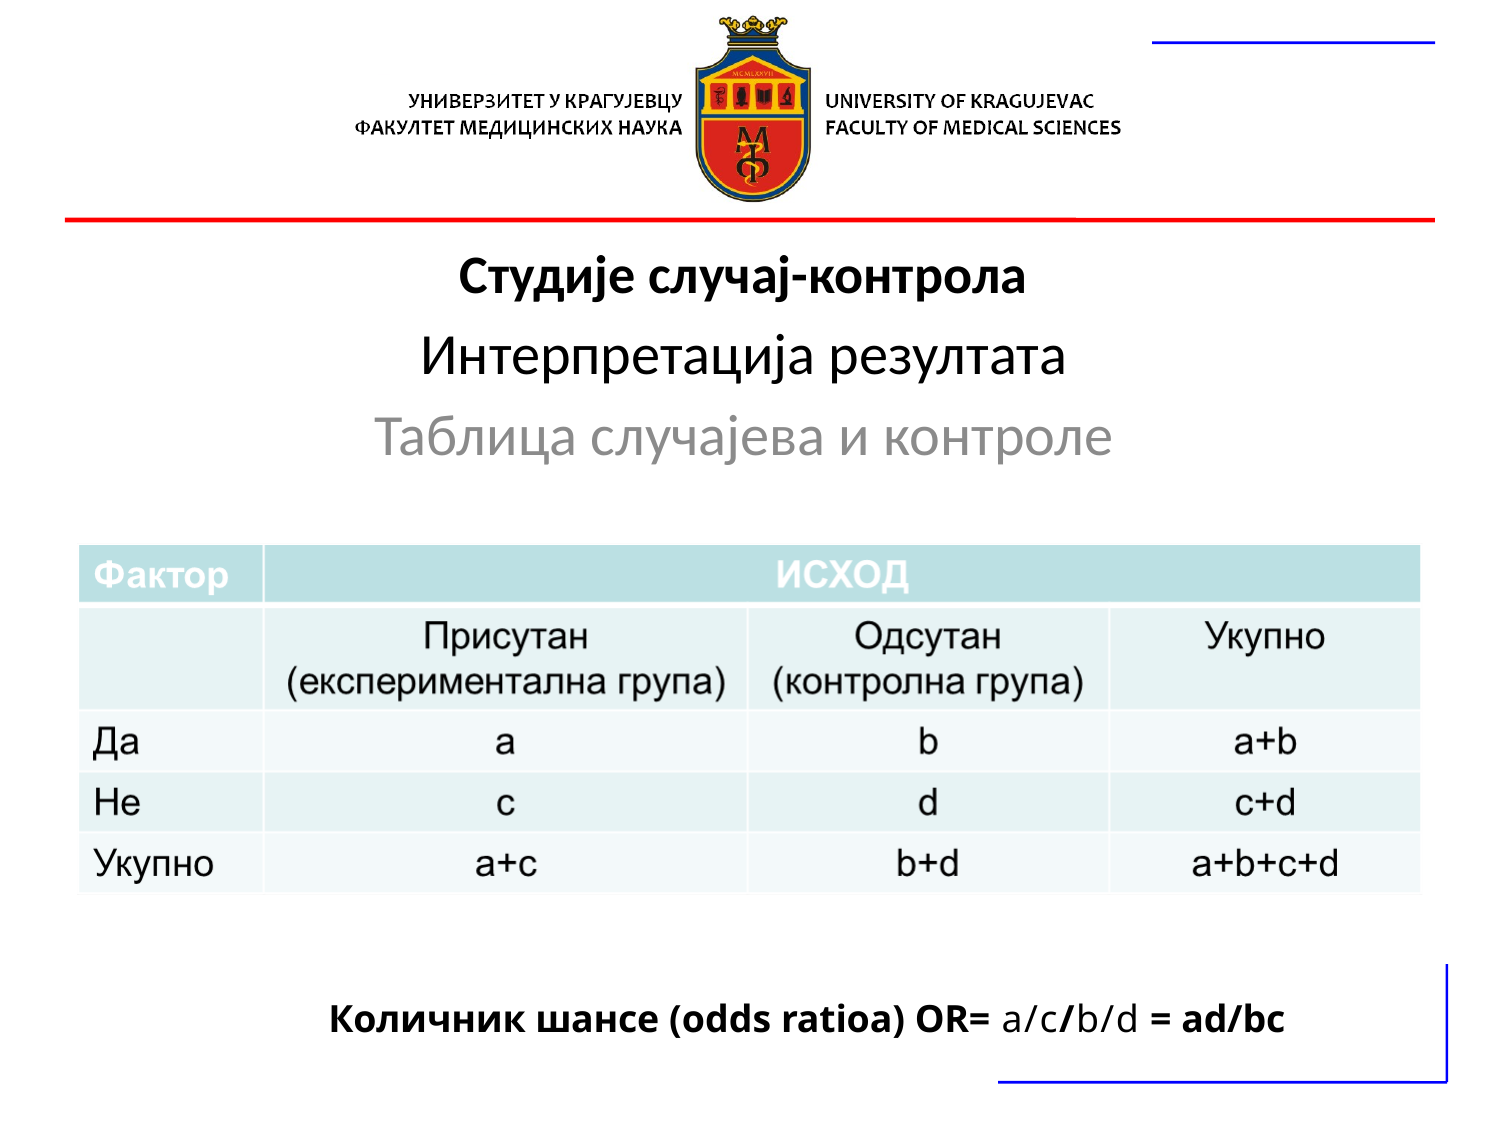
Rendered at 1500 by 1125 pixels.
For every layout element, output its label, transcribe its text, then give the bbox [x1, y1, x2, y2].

subtitle Студије случај-контрола Интерпретација резултата Таблица случајева и контроле [41, 231, 1447, 1059]
picture [324, 11, 1152, 208]
picture [76, 538, 1427, 909]
text_box Количник шансе (odds ratioa) OR= a/c/b/d = ad/bc [311, 987, 1300, 1048]
